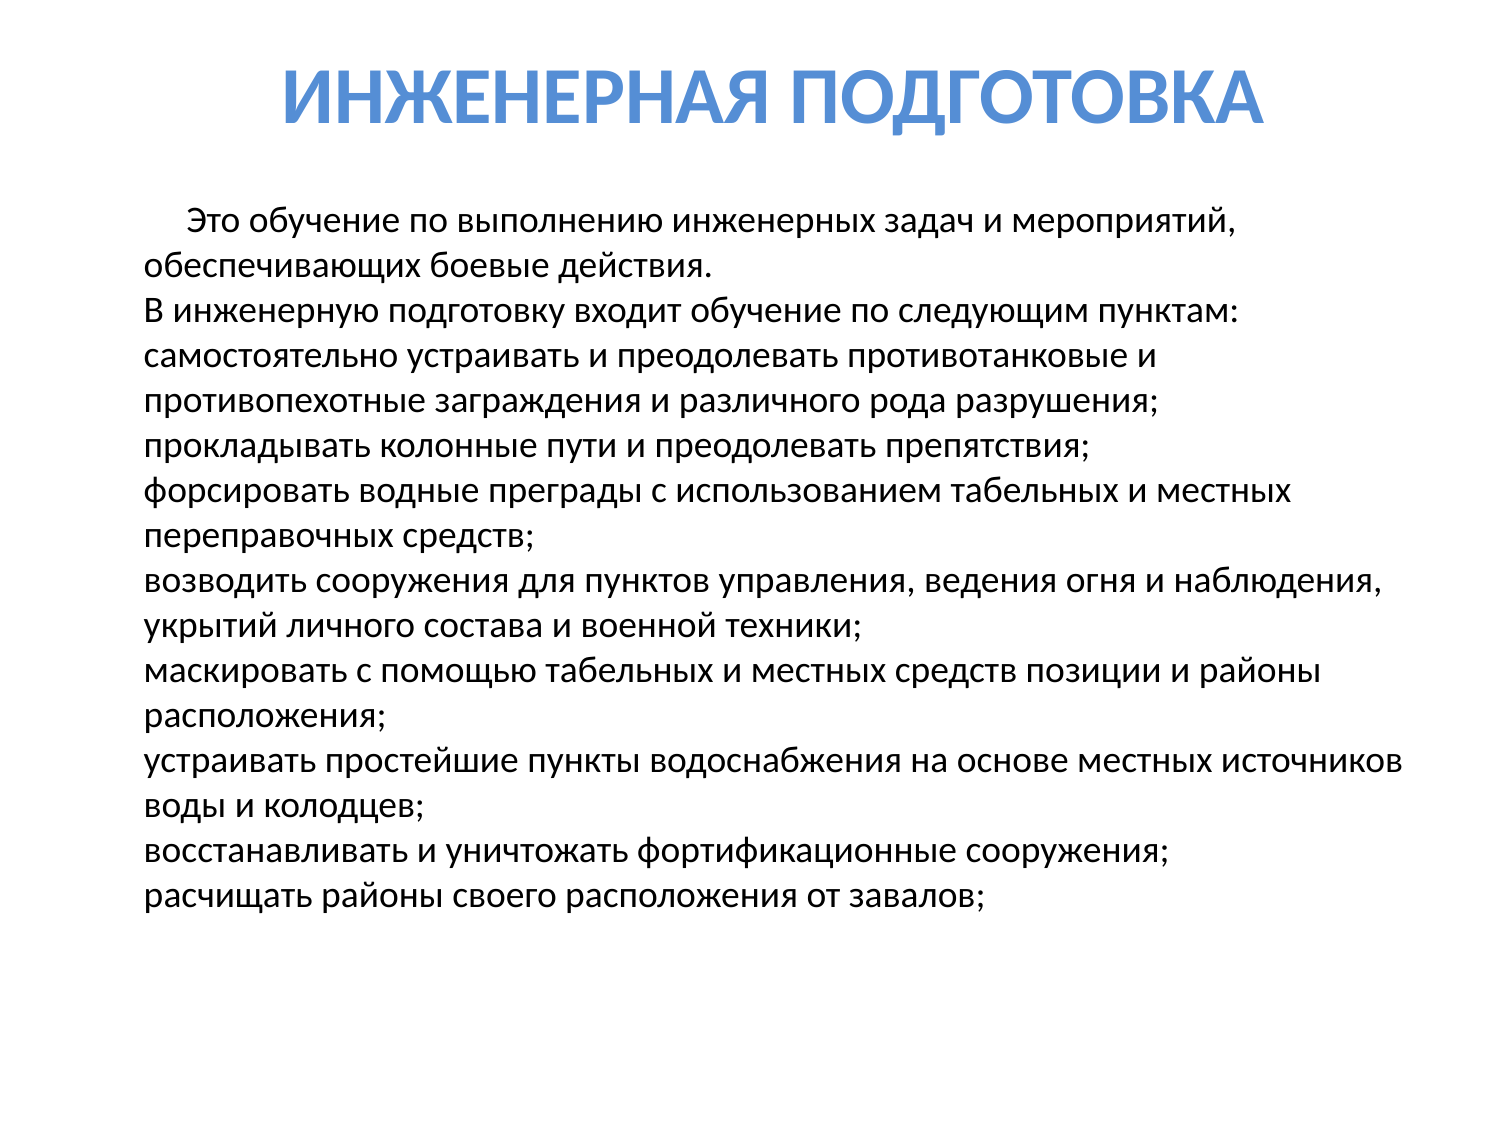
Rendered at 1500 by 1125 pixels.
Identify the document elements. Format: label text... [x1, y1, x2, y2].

text_box Это обучение по выполнению инженерных задач и мероприятий, обеспечивающих боевые действия. В инженерную подготовку входит обучение по следующим пунктам: самостоятельно устраивать и преодолевать противотанковые и противопехотные заграждения и различного рода разрушения; прокладывать колонные пути и преодолевать препятствия; форсировать водные преграды с использованием табельных и местных переправочных средств; возводить сооружения для пунктов управления, ведения огня и наблюдения, укрытий личного состава и военной техники; маскировать с помощью табельных и местных средств позиции и районы расположения; устраивать простейшие пункты водоснабжения на основе местных источников воды и колодцев; восстанавливать и уничтожать фортификационные сооружения; расчищать районы своего расположения от завалов; [128, 187, 1430, 968]
title Инженерная подготовка [257, 35, 1290, 153]
